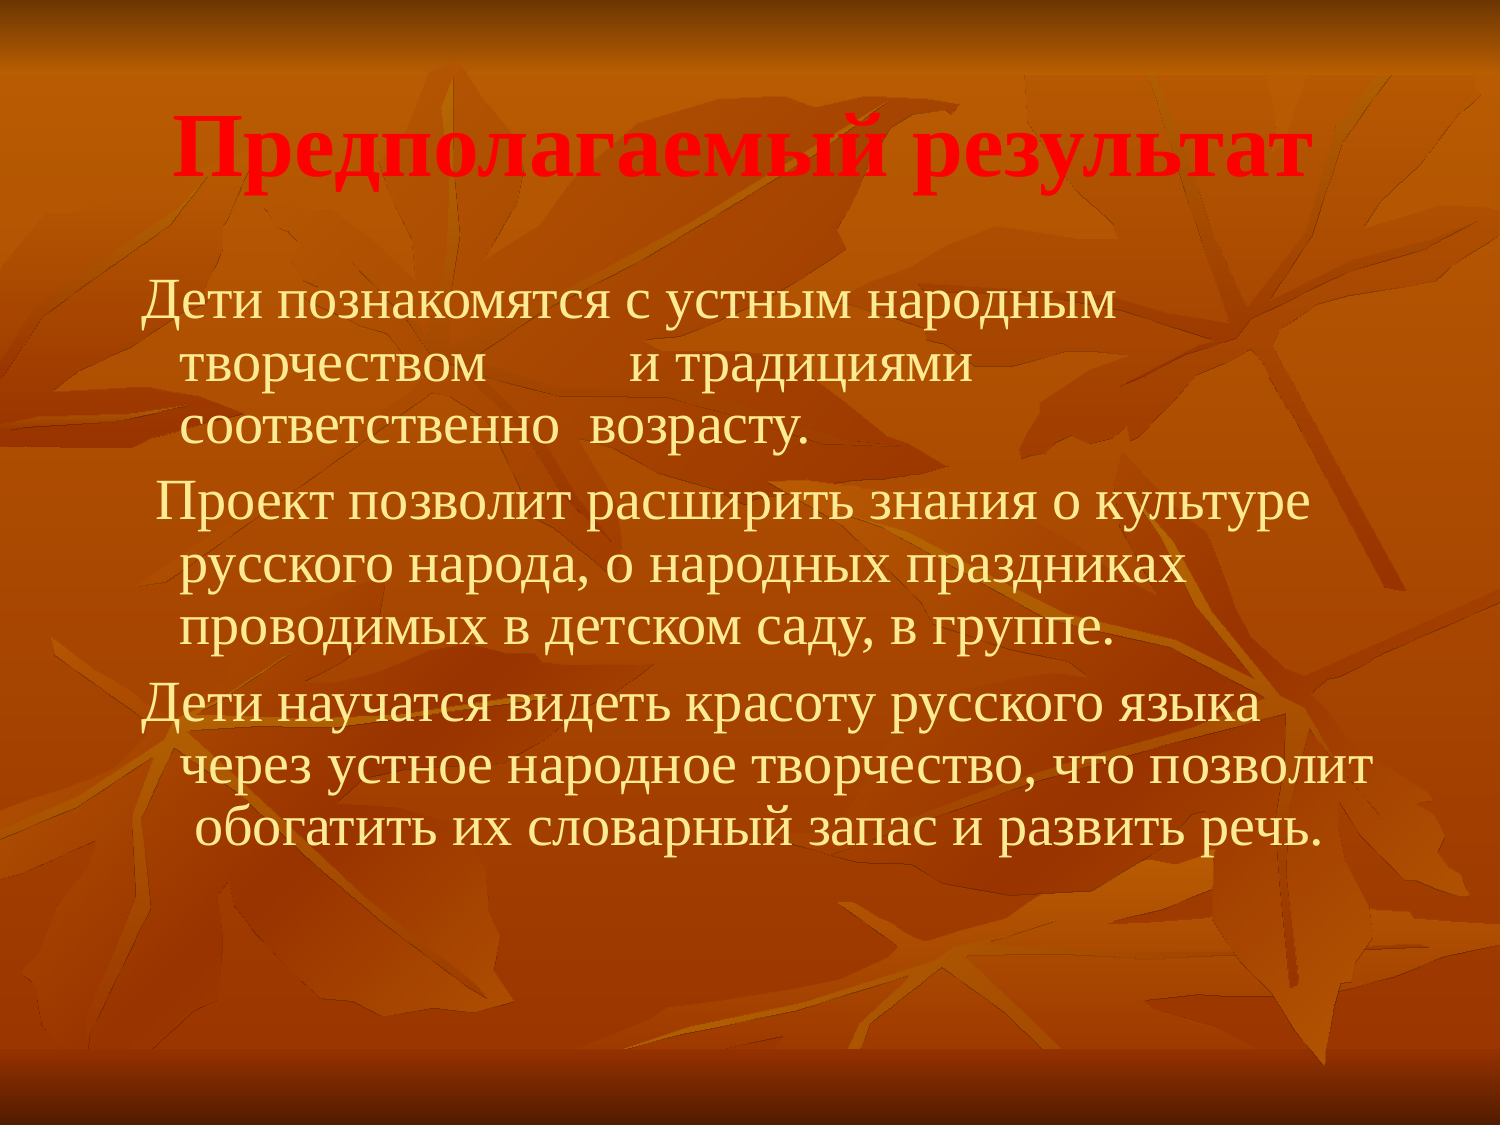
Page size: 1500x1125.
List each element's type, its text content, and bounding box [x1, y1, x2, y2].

title Предполагаемый результат [170, 82, 1329, 259]
picture [0, 0, 1500, 1125]
text_box Дети познакомятся с устным народным творчеством и традициями соответственно возрасту. Проект позволит расширить знания о культуре русского народа, о народных праздниках проводимых в детском саду, в группе. Дети научатся видеть красоту русского языка через устное народное творчество, что позволит обогатить их словарный запас и развить речь. [139, 259, 1385, 859]
